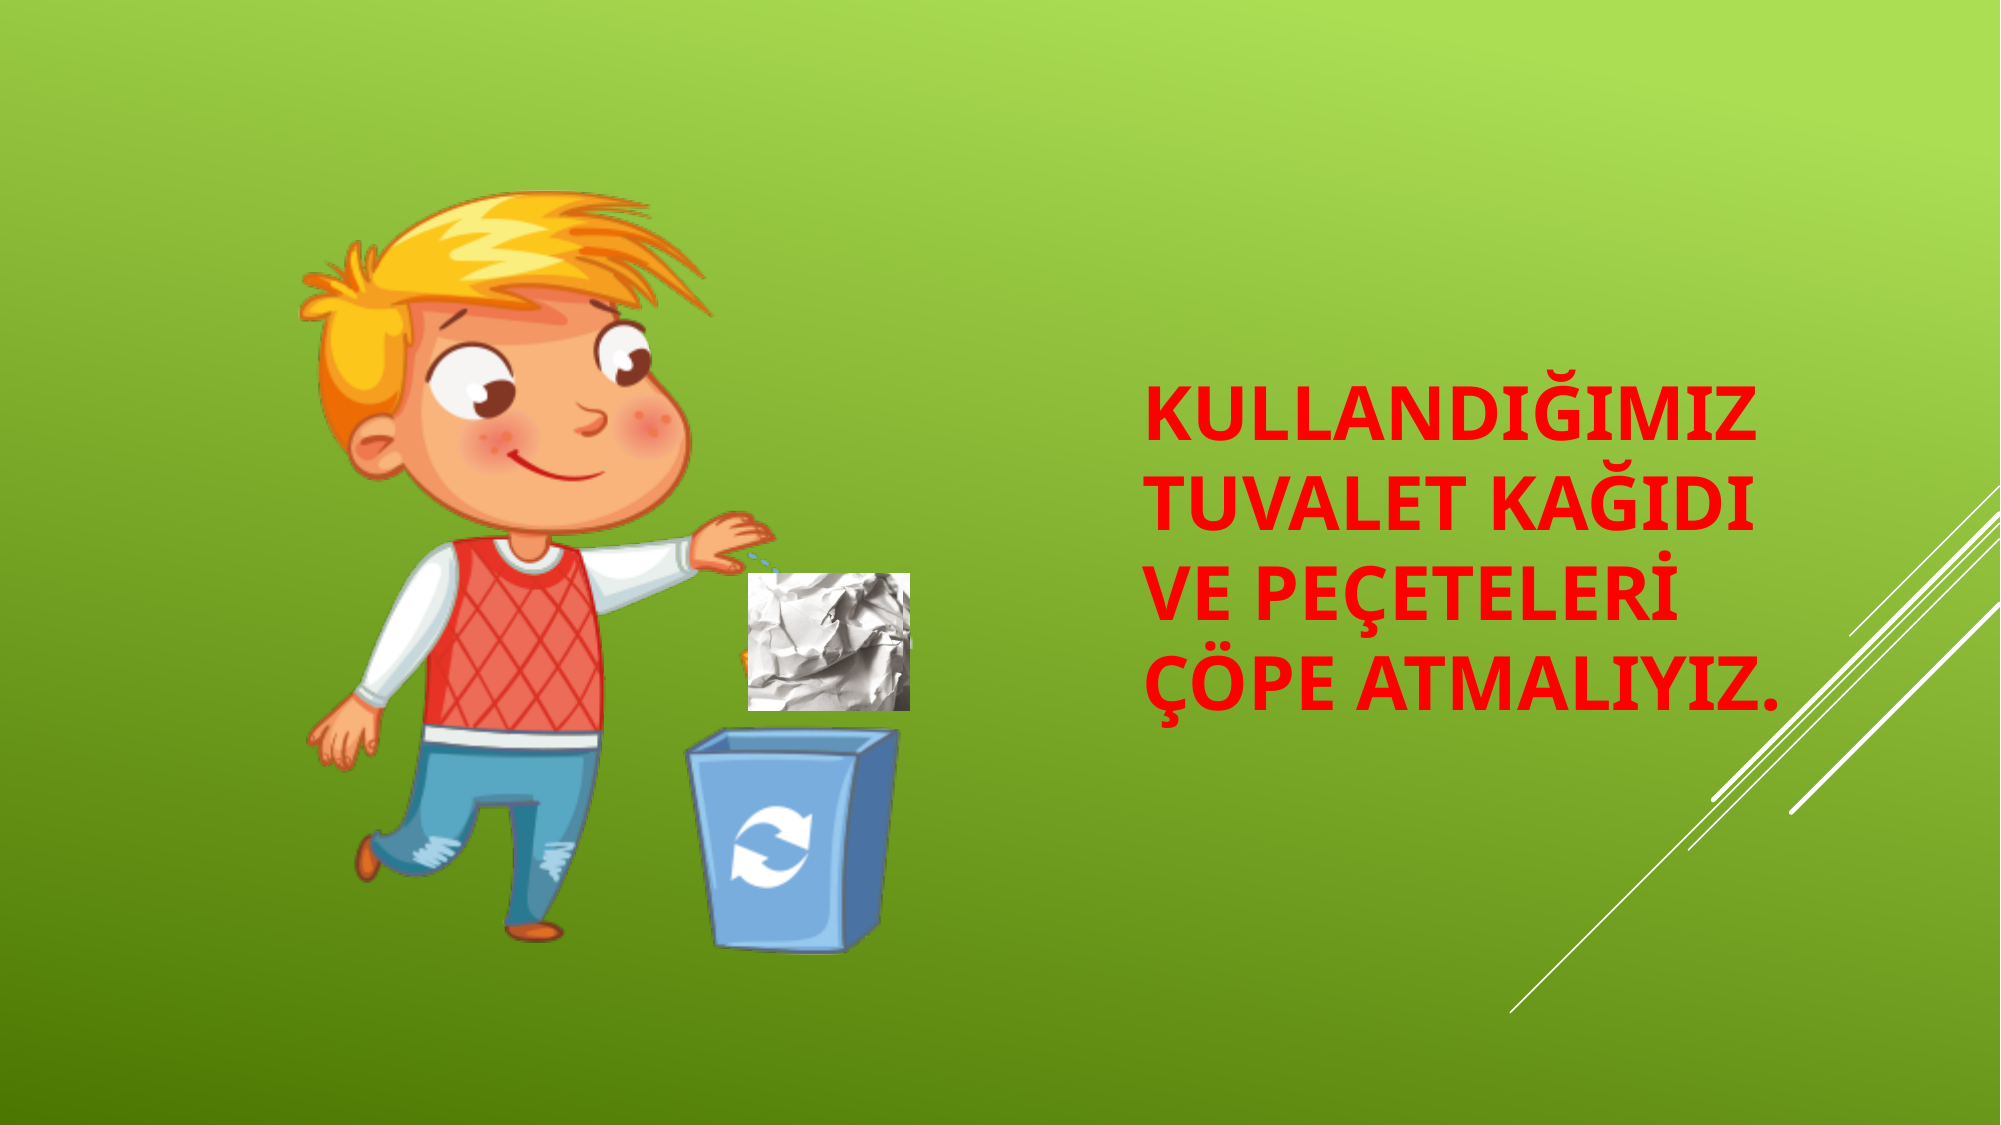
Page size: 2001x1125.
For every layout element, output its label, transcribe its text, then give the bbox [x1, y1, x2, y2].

picture [129, 157, 1081, 989]
title Kullandığımız tuvalet kağıdı ve peçeteleri çöpe atmalıyız. [1127, 157, 1827, 934]
